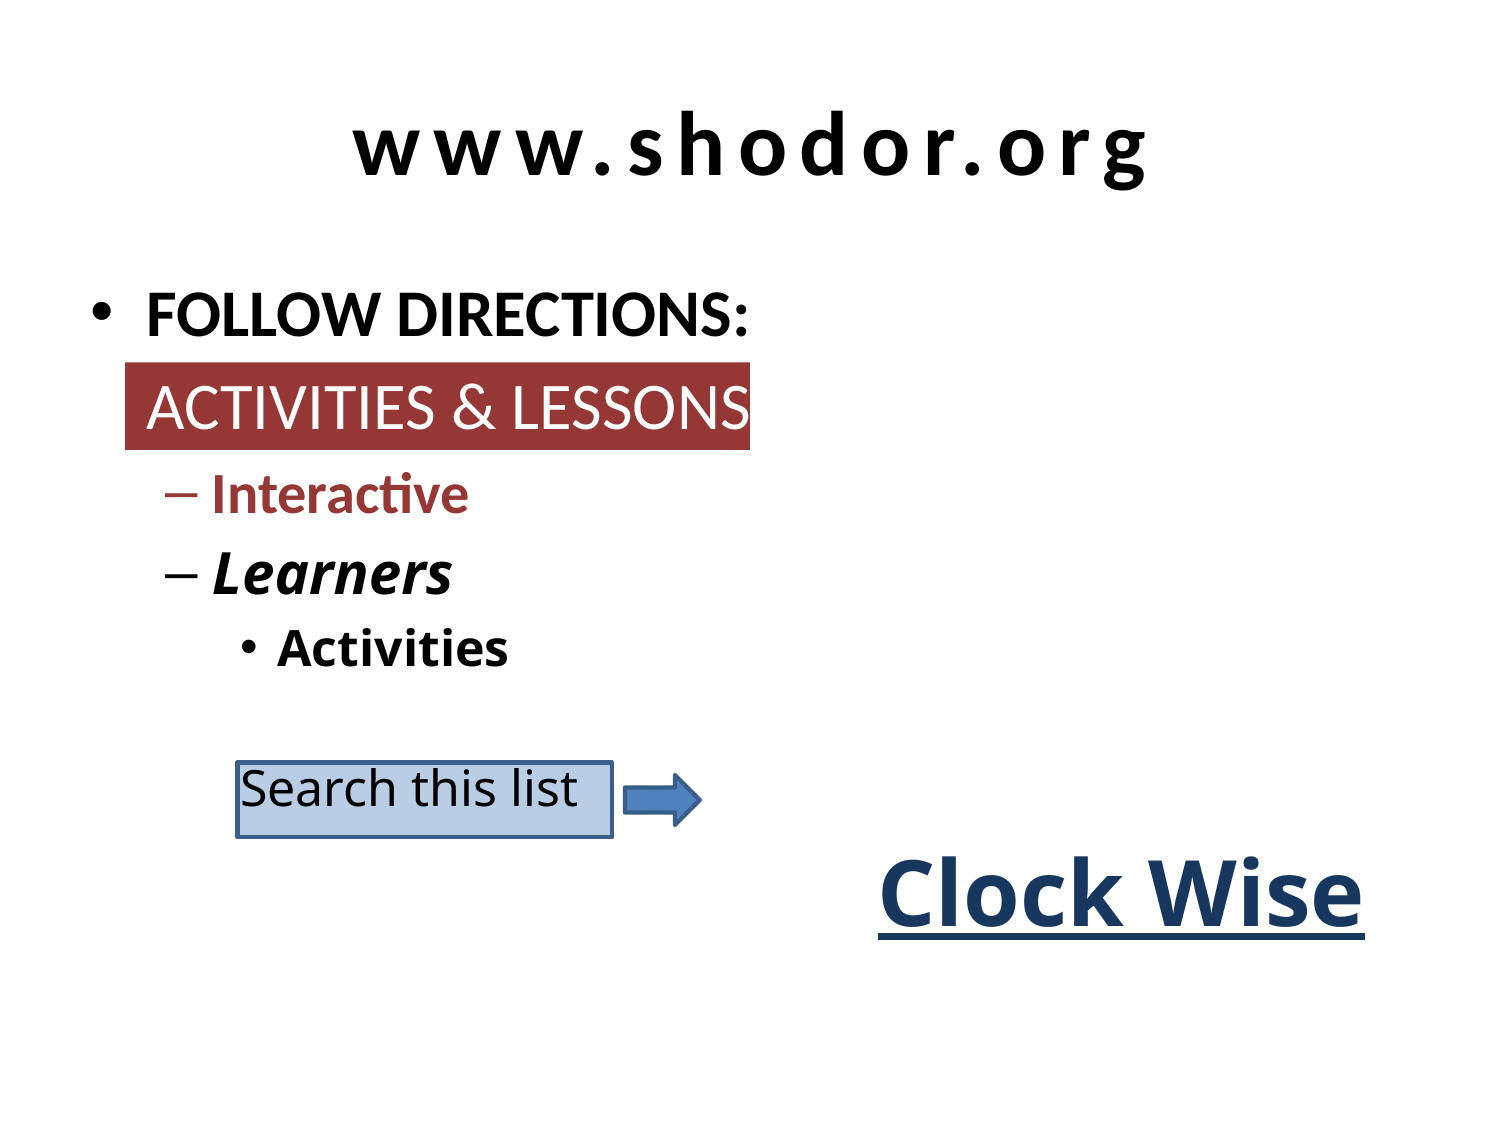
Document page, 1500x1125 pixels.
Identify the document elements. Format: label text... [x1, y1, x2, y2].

list FOLLOW DIRECTIONS: ACTIVITIES & LESSONS Interactive Learners Activities Search this list Clock Wise [75, 262, 1425, 1005]
text_box [622, 773, 703, 827]
title www.shodor.org [75, 45, 1425, 233]
